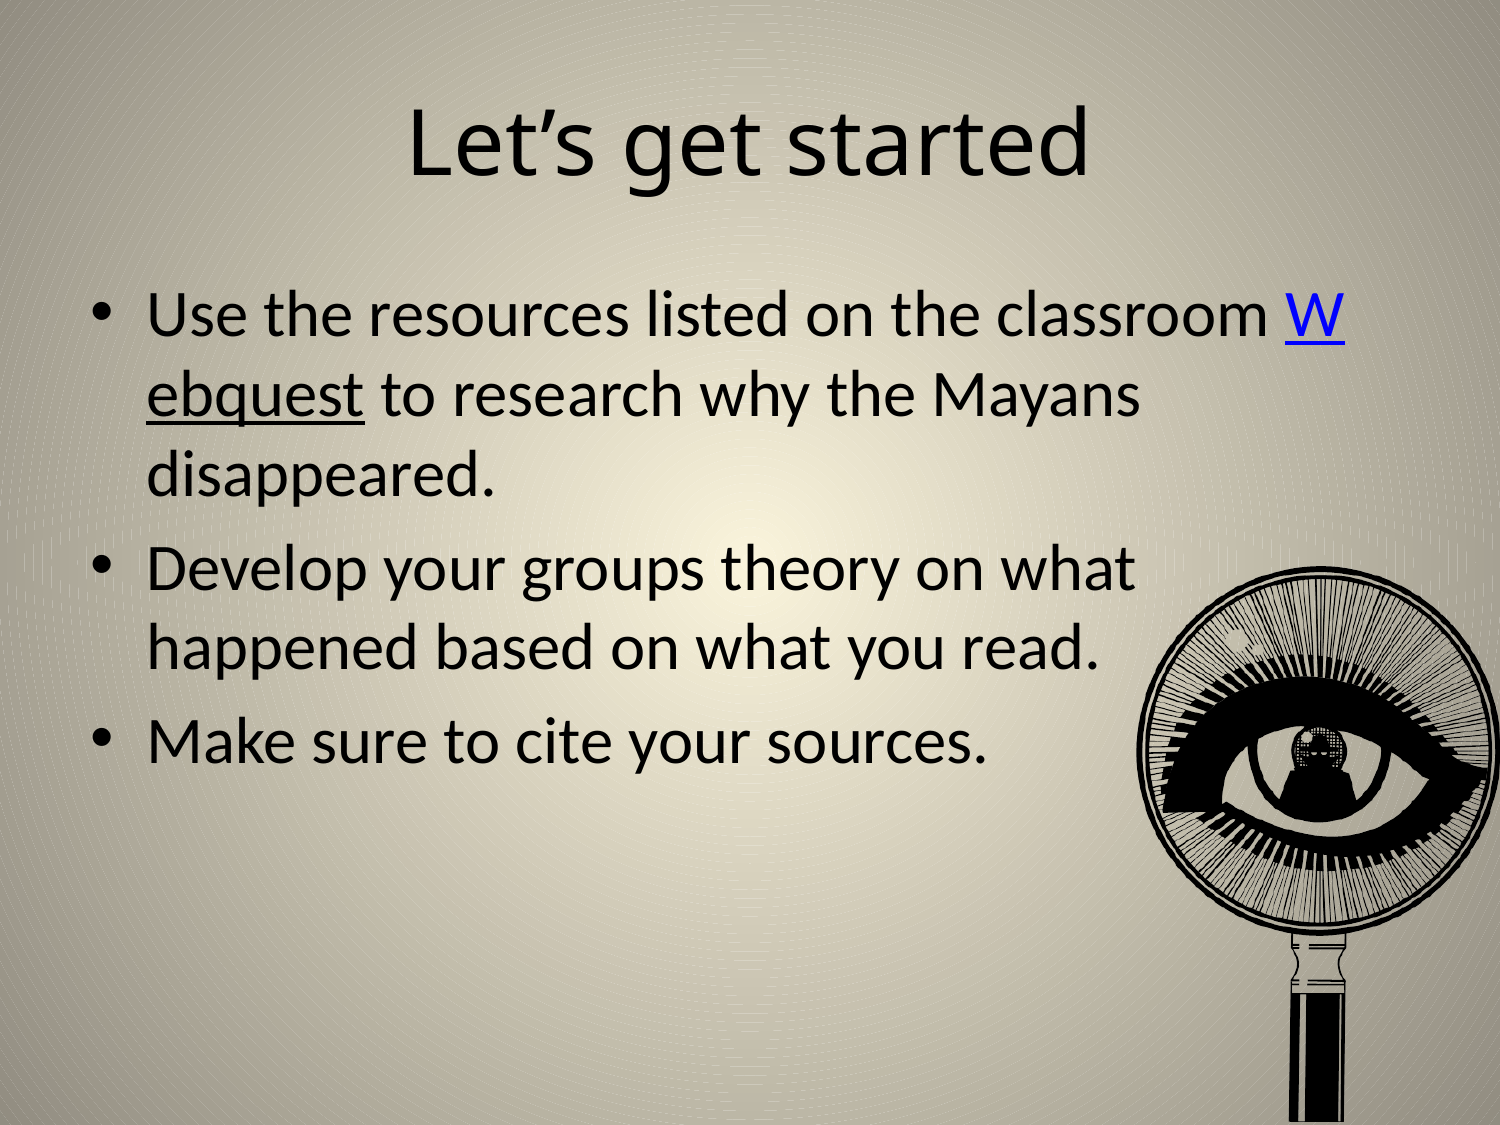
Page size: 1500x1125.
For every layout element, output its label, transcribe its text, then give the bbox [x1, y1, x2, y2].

picture [1136, 566, 1500, 1122]
title Let’s get started [75, 45, 1425, 233]
list Use the resources listed on the classroom Webquest to research why the Mayans disappeared. Develop your groups theory on what happened based on what you read. Make sure to cite your sources. [75, 262, 1425, 1005]
